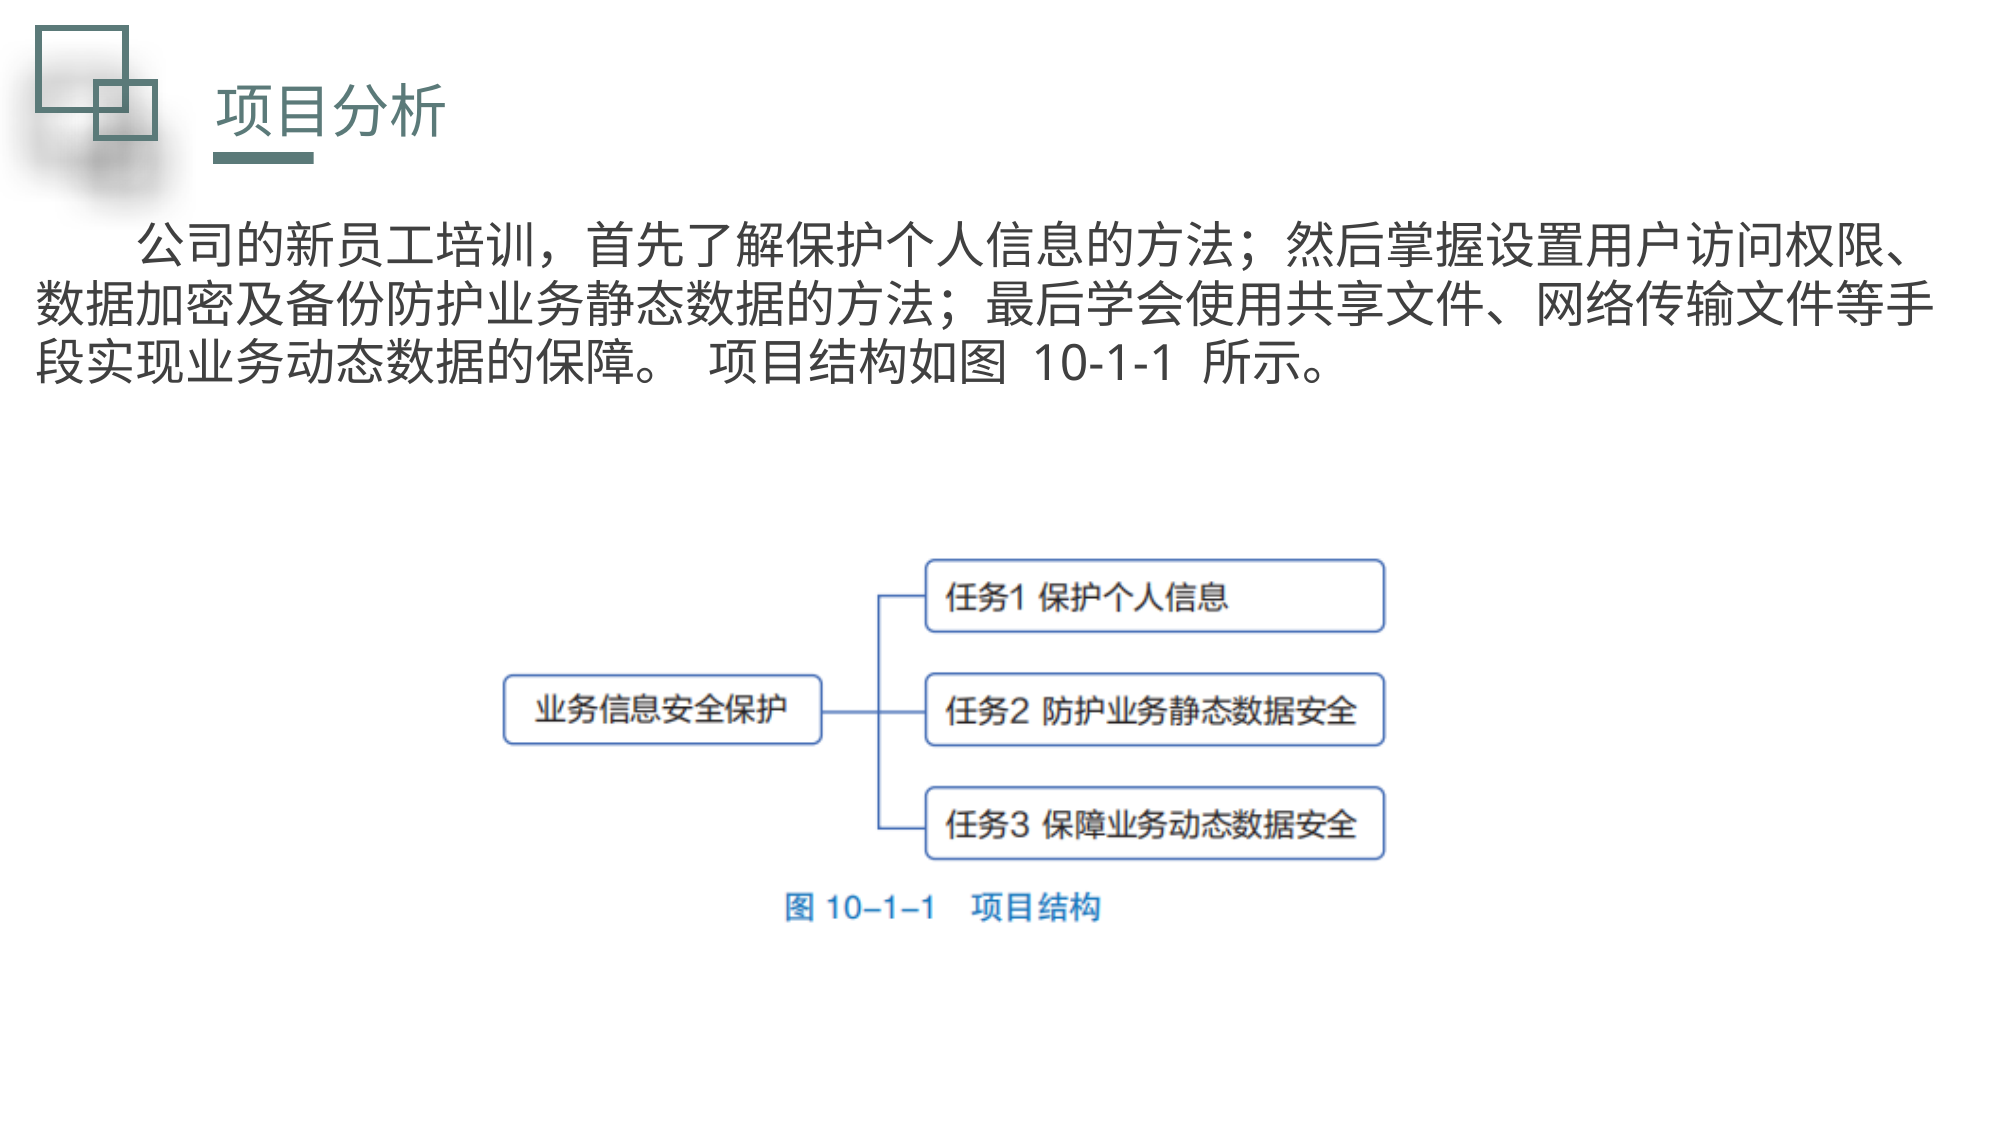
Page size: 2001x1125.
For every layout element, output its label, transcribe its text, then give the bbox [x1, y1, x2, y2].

text_box 公司的新员工培训，首先了解保护个人信息的方法；然后掌握设置用户访问权限、数据加密及备份防护业务静态数据的方法；最后学会使用共享文件、网络传输文件等手段实现业务动态数据的保障。 项目结构如图 10-1-1 所示。 [20, 208, 1978, 398]
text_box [173, 66, 481, 164]
text_box [37, 27, 127, 111]
picture [350, 526, 1597, 991]
text_box [95, 81, 156, 139]
